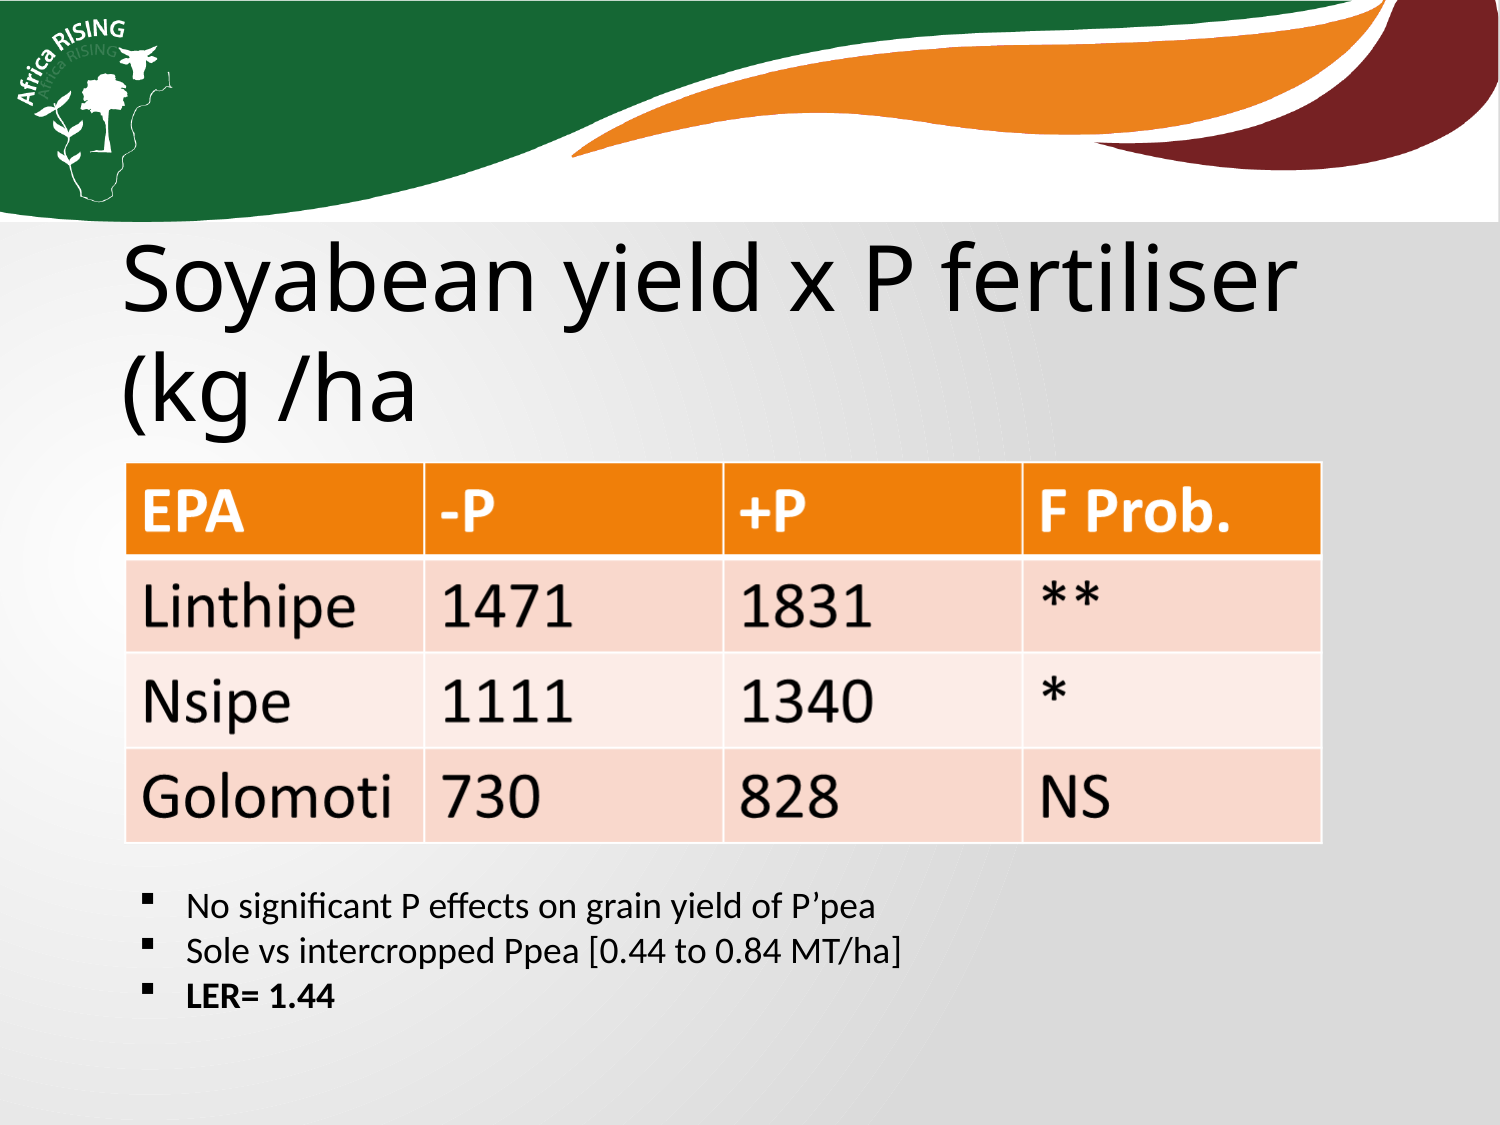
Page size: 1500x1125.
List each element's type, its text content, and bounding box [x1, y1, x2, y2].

text_box No significant P effects on grain yield of P’pea Sole vs intercropped Ppea [0.44 to 0.84 MT/ha] LER= 1.44 [124, 879, 1075, 1024]
picture [123, 449, 1327, 877]
list Soyabean yield x P fertiliser (kg /ha [87, 212, 1363, 350]
picture [0, 0, 1499, 222]
